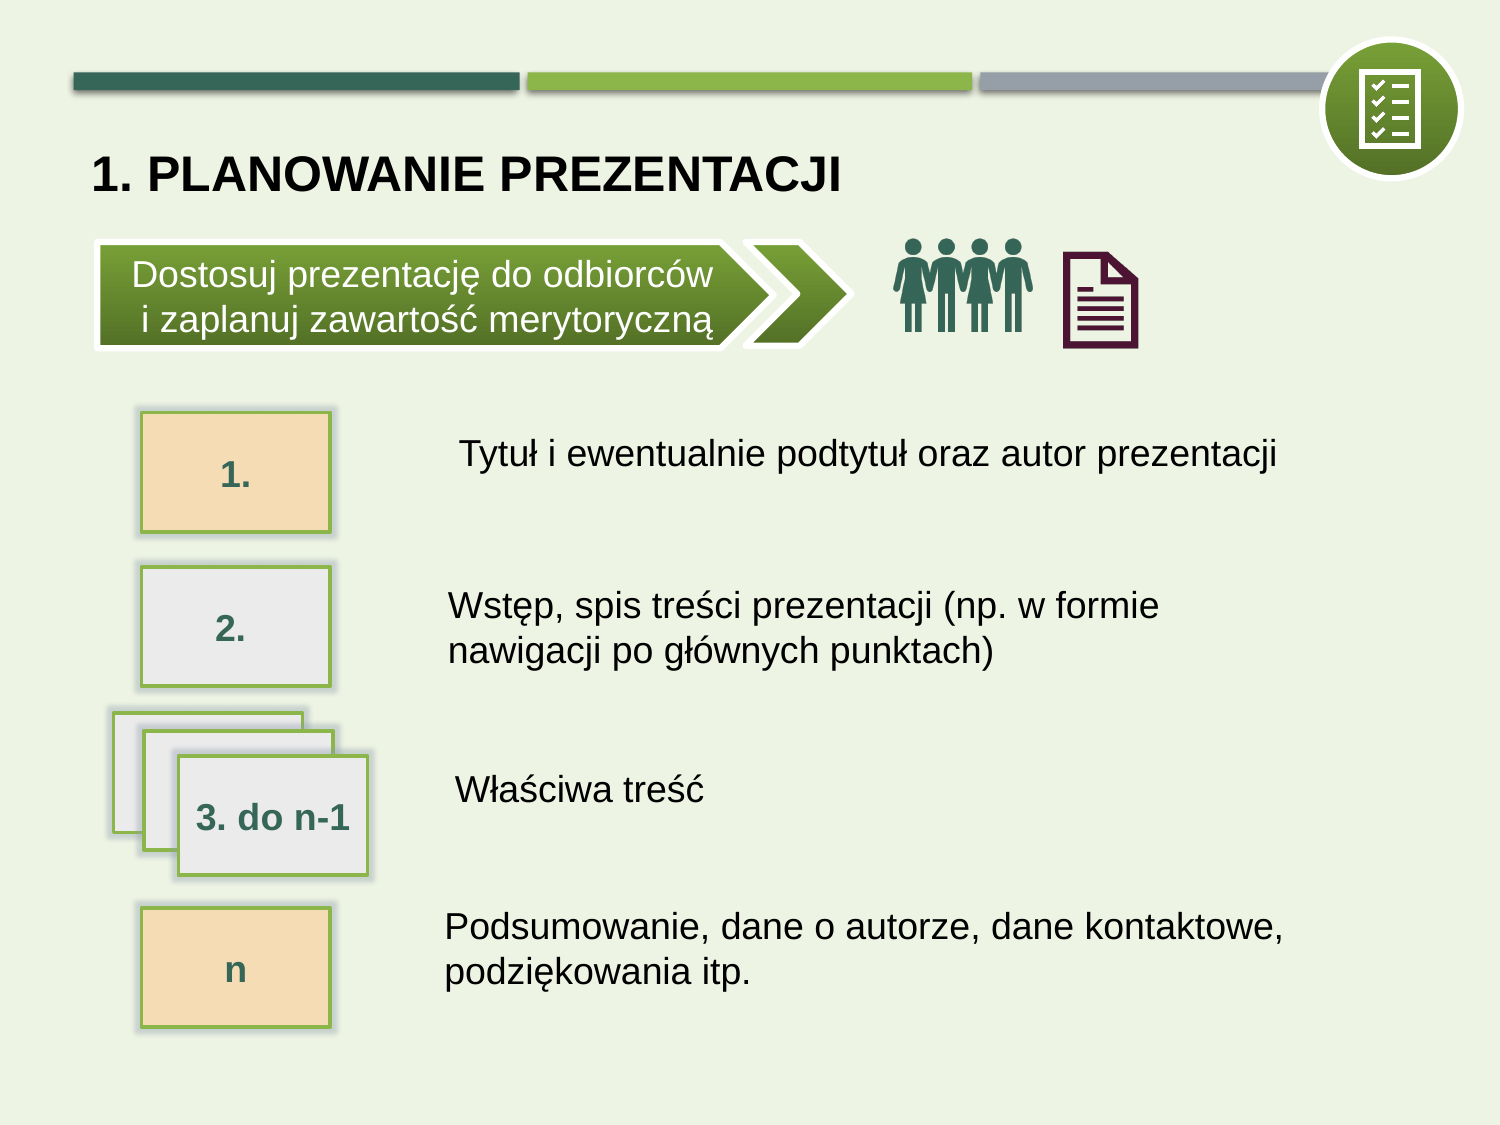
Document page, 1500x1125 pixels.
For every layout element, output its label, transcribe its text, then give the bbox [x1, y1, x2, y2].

text_box 1. [140, 411, 332, 534]
text_box Podsumowanie, dane o autorze, dane kontaktowe, podziękowania itp. [429, 895, 1331, 1000]
text_box 2. [140, 565, 332, 688]
text_box Wstęp, spis treści prezentacji (np. w formie nawigacji po głównych punktach) [433, 573, 1335, 679]
text_box [745, 242, 852, 346]
text_box Właściwa treść [440, 757, 1271, 818]
text_box n [140, 906, 332, 1029]
picture [1342, 61, 1438, 157]
text_box [1352, 166, 1431, 179]
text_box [112, 712, 369, 876]
title 1. PLANOWANIE PREZENTACJI [76, 76, 1388, 255]
picture [883, 205, 1160, 365]
text_box Dostosuj prezentację do odbiorców i zaplanuj zawartość merytoryczną [97, 242, 774, 349]
text_box [1322, 67, 1336, 151]
text_box Tytuł i ewentualnie podtytuł oraz autor prezentacji [443, 421, 1343, 482]
text_box [1342, 39, 1462, 154]
